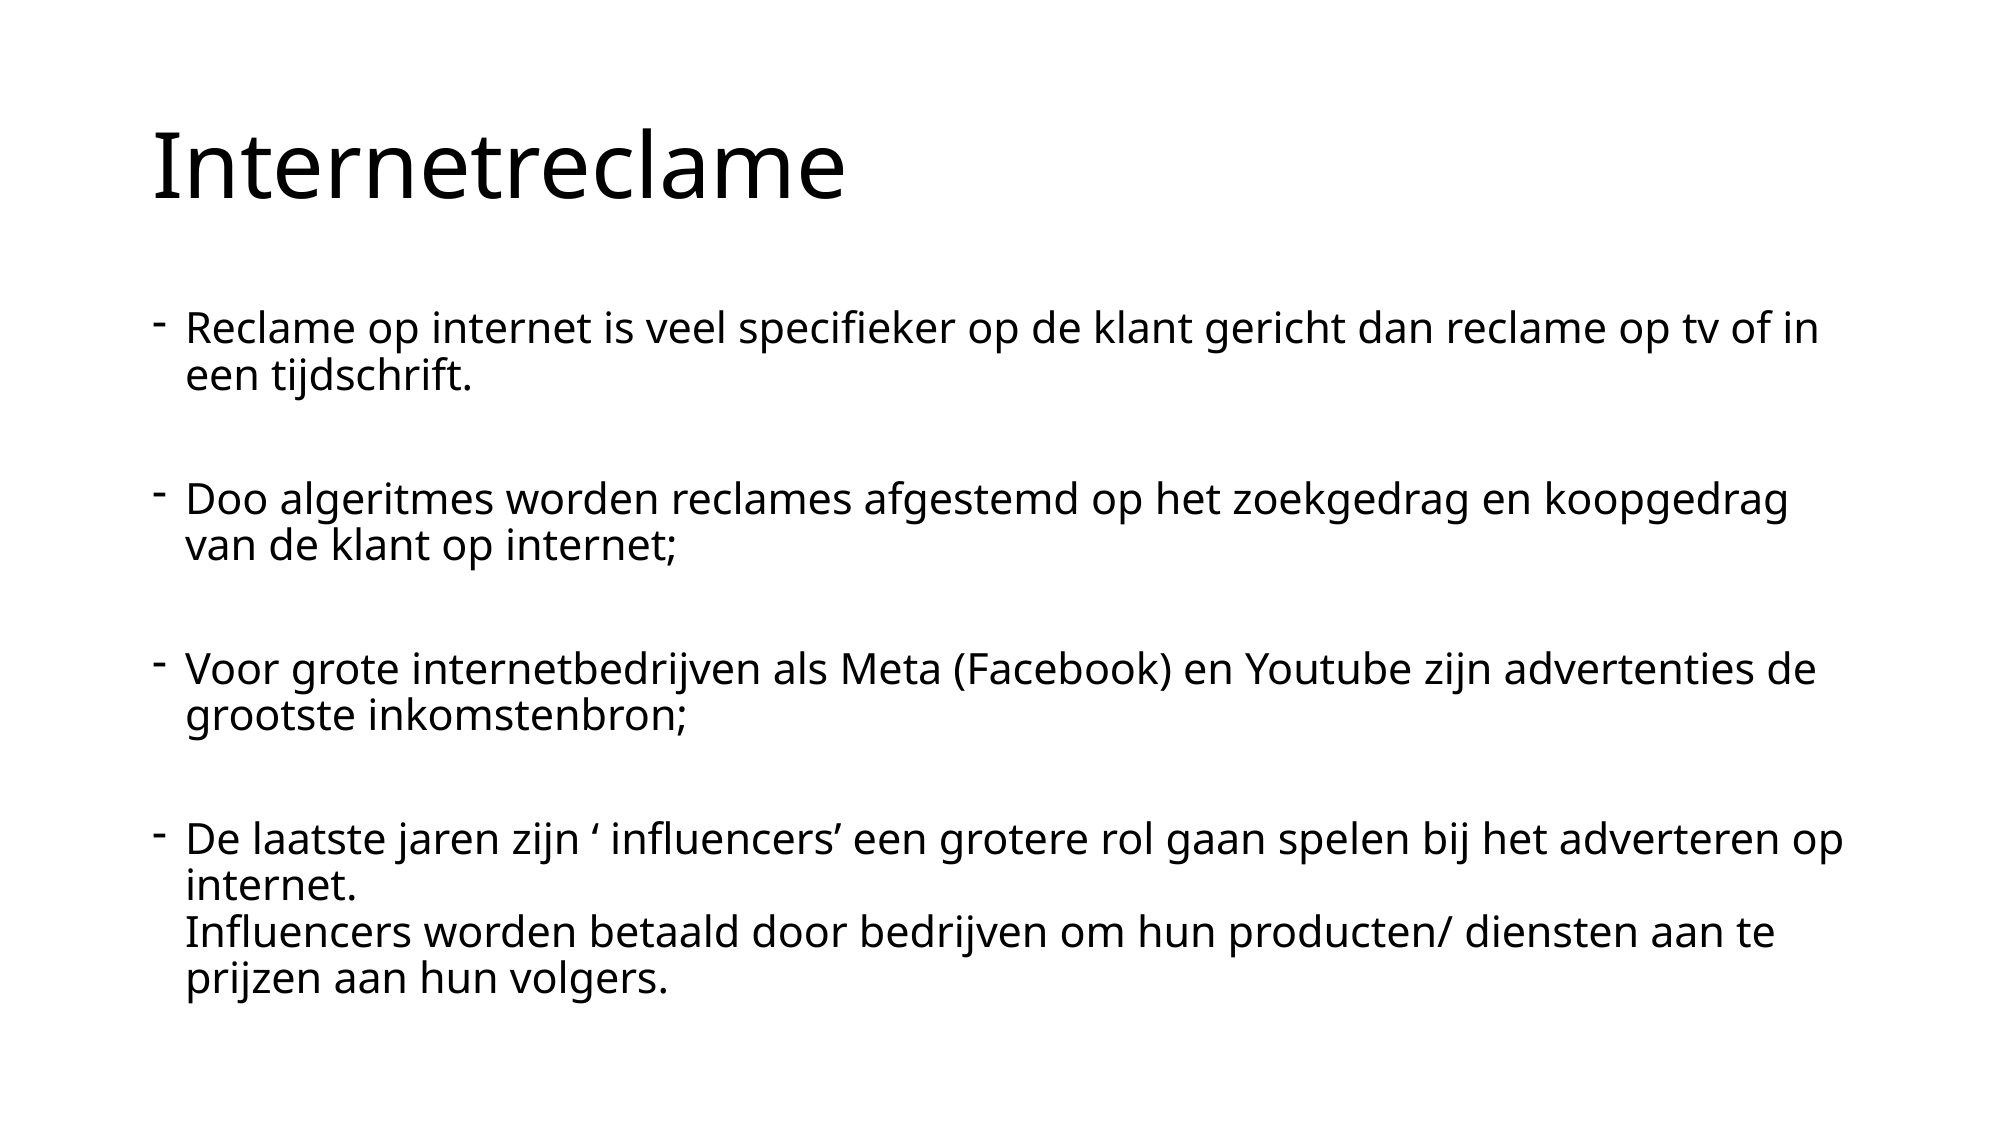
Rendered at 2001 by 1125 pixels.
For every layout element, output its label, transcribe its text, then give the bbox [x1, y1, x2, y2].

title Internetreclame [137, 59, 1863, 278]
list Reclame op internet is veel specifieker op de klant gericht dan reclame op tv of in een tijdschrift. Doo algeritmes worden reclames afgestemd op het zoekgedrag en koopgedrag van de klant op internet; Voor grote internetbedrijven als Meta (Facebook) en Youtube zijn advertenties de grootste inkomstenbron; De laatste jaren zijn ‘ influencers’ een grotere rol gaan spelen bij het adverteren op internet. Influencers worden betaald door bedrijven om hun producten/ diensten aan te prijzen aan hun volgers. [137, 299, 1863, 1014]
